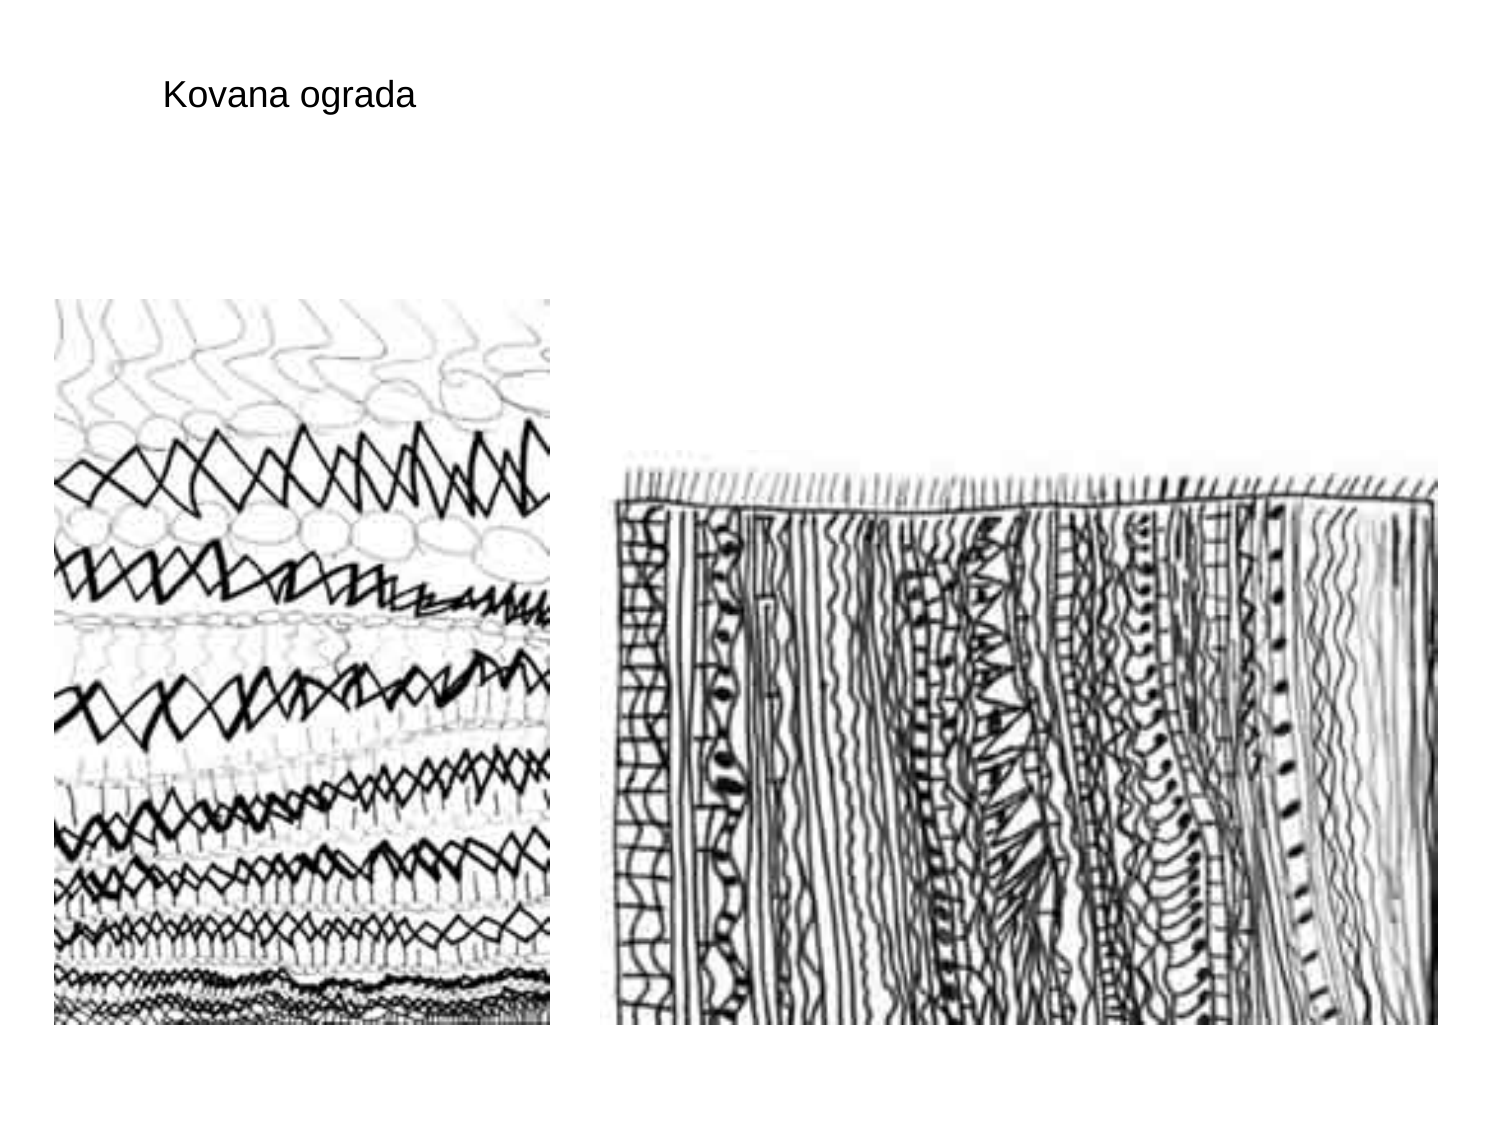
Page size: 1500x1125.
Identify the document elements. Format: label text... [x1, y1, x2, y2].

picture [599, 450, 1438, 1026]
picture [54, 299, 551, 1026]
text_box Kovana ograda [147, 62, 432, 123]
